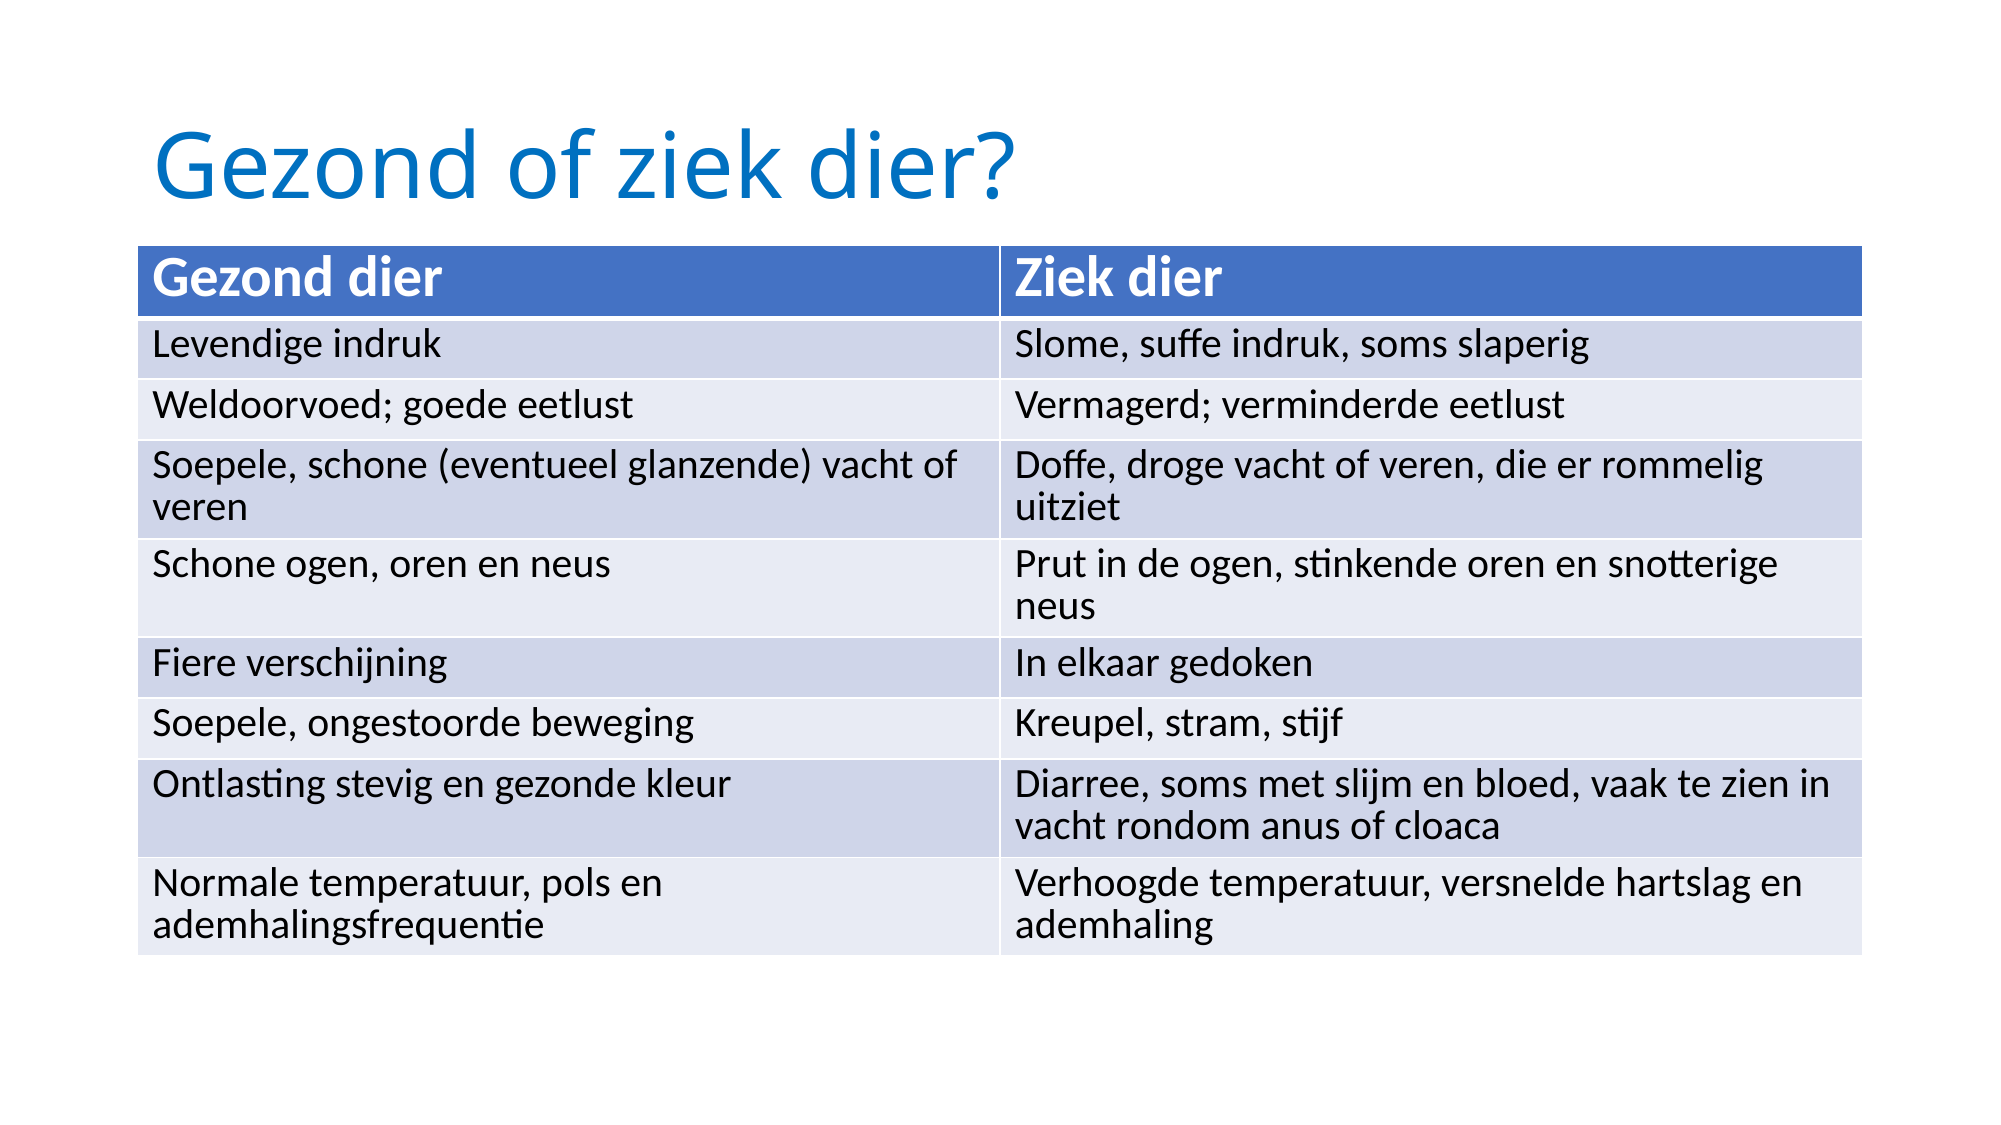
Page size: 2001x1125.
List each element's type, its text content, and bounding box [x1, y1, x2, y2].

table_cell In elkaar gedoken [1001, 638, 1862, 697]
table_cell Diarree, soms met slijm en bloed, vaak te zien in vacht rondom anus of cloaca [1001, 760, 1862, 857]
table_cell Soepele, schone (eventueel glanzende) vacht of veren [138, 441, 999, 538]
table_cell Fiere verschijning [138, 638, 999, 697]
table_cell Ontlasting stevig en gezonde kleur [138, 760, 999, 857]
table_cell Verhoogde temperatuur, versnelde hartslag en ademhaling [1001, 858, 1862, 955]
table_cell Vermagerd; verminderde eetlust [1001, 380, 1862, 439]
table_cell Kreupel, stram, stijf [1001, 699, 1862, 758]
table_cell Slome, suffe indruk, soms slaperig [1001, 321, 1862, 378]
table_cell Levendige indruk [138, 321, 999, 378]
table_cell Prut in de ogen, stinkende oren en snotterige neus [1001, 540, 1862, 636]
table_header Ziek dier [1001, 246, 1862, 316]
table_cell Schone ogen, oren en neus [138, 540, 999, 636]
table_cell Weldoorvoed; goede eetlust [138, 380, 999, 439]
table_cell Normale temperatuur, pols en ademhalingsfrequentie [138, 858, 999, 955]
title Gezond of ziek dier? [137, 59, 1863, 244]
table_cell Doffe, droge vacht of veren, die er rommelig uitziet [1001, 441, 1862, 538]
table_header Gezond dier [138, 246, 999, 316]
table_cell Soepele, ongestoorde beweging [138, 699, 999, 758]
